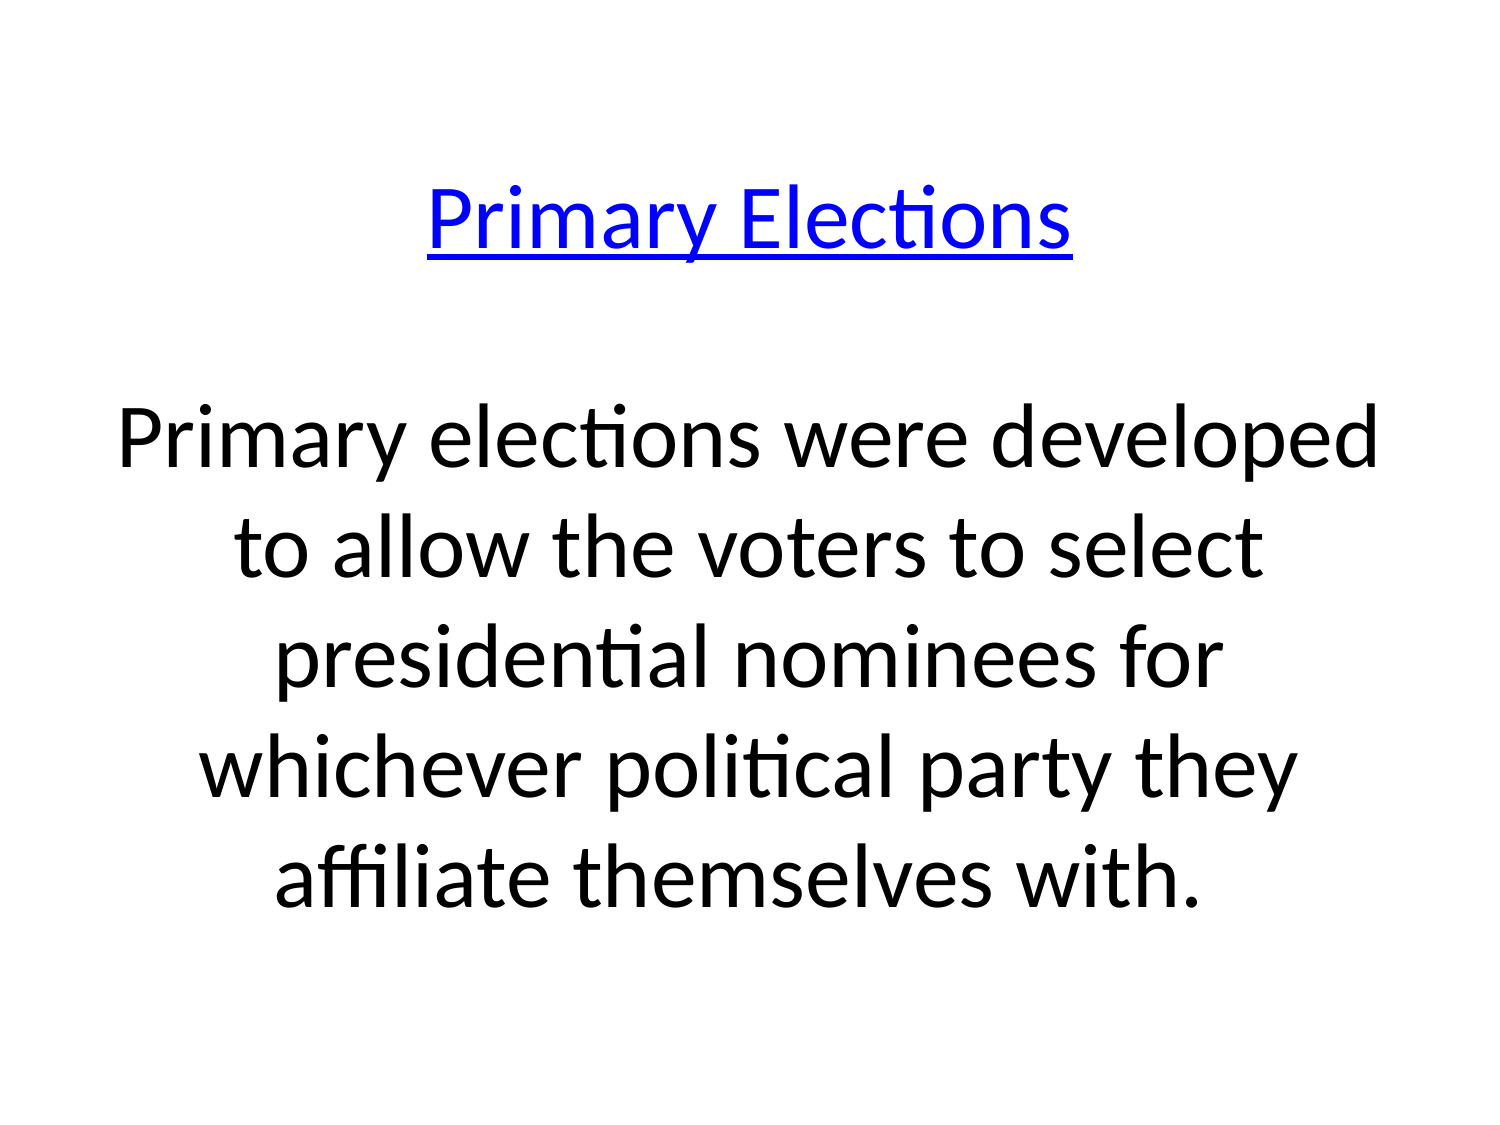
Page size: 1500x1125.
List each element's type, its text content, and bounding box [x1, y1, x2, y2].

title Primary Elections Primary elections were developed to allow the voters to select presidential nominees for whichever political party they affiliate themselves with. [74, 44, 1426, 1038]
